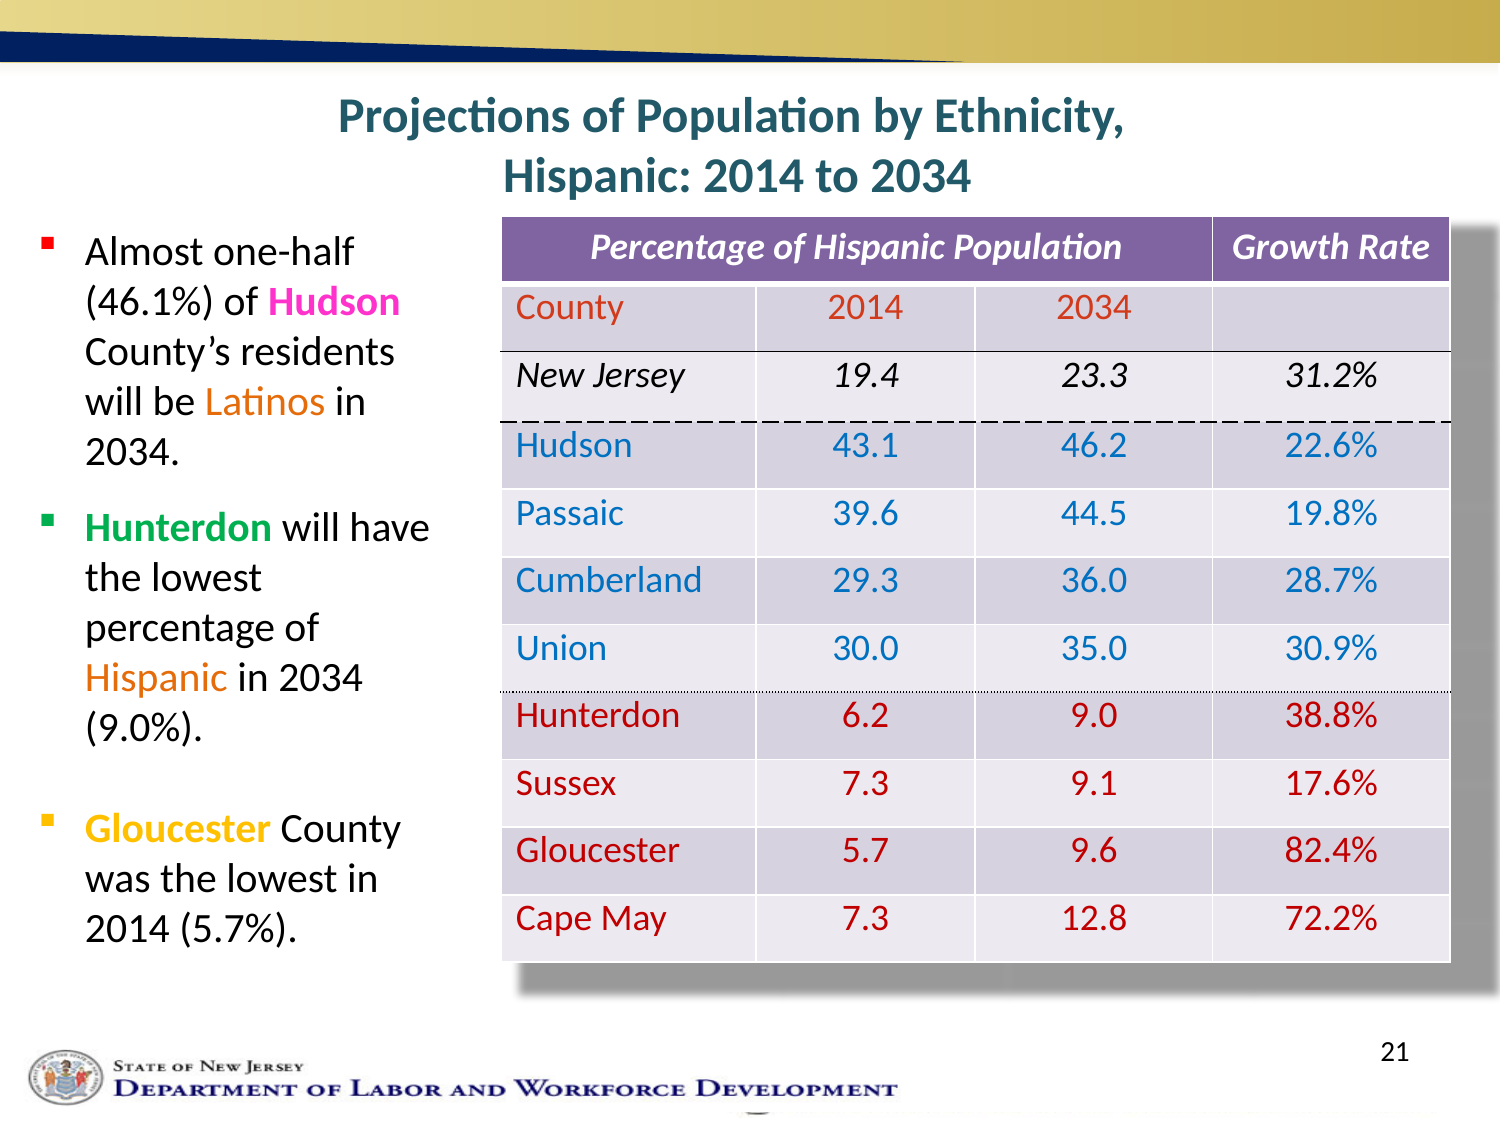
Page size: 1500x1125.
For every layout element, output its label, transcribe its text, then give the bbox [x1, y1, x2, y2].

table_cell 46.2 [976, 422, 1212, 488]
table_cell 30.0 [757, 625, 974, 692]
table_cell 9.1 [976, 760, 1212, 826]
table_cell Cumberland [502, 558, 755, 624]
table_cell Sussex [502, 760, 755, 826]
table_cell 5.7 [757, 828, 974, 894]
table_cell 9.0 [976, 692, 1212, 759]
table_cell New Jersey [502, 352, 755, 422]
table_cell 82.4% [1213, 828, 1449, 894]
table_cell Union [502, 625, 755, 692]
table_cell Hunterdon [502, 692, 755, 759]
table_cell 7.3 [757, 896, 974, 961]
table_cell 2014 [757, 287, 974, 351]
table_cell [1213, 287, 1449, 351]
table_cell 39.6 [757, 490, 974, 556]
table_cell 43.1 [757, 422, 974, 488]
table_header Growth Rate [1213, 217, 1449, 281]
table_cell 29.3 [757, 558, 974, 624]
text_box Projections of Population by Ethnicity, Hispanic: 2014 to 2034 [174, 74, 1300, 210]
table_header Percentage of Hispanic Population [502, 217, 1212, 281]
slide_number 21 [1074, 1024, 1425, 1103]
table_cell 17.6% [1213, 760, 1449, 826]
table_cell 36.0 [976, 558, 1212, 624]
table_cell County [502, 287, 755, 351]
table_cell 9.6 [976, 828, 1212, 894]
text_box Hunterdon will have the lowest percentage of Hispanic in 2034 (9.0%). Gloucester County was the lowest in 2014 (5.7%). [23, 492, 475, 958]
picture [712, 1113, 1438, 1118]
table_cell 19.4 [757, 352, 974, 422]
table_cell 38.8% [1213, 692, 1449, 759]
table_cell 23.3 [976, 352, 1212, 422]
table_cell 22.6% [1213, 422, 1449, 488]
table_cell 44.5 [976, 490, 1212, 556]
table_cell 12.8 [976, 896, 1212, 961]
table_cell 2034 [976, 287, 1212, 351]
table_cell 6.2 [757, 692, 974, 759]
table_cell Cape May [502, 896, 755, 961]
table_cell 30.9% [1213, 625, 1449, 692]
table_cell Passaic [502, 490, 755, 556]
table_cell Gloucester [502, 828, 755, 894]
table_cell 28.7% [1213, 558, 1449, 624]
text_box Almost one-half (46.1%) of Hudson County’s residents will be Latinos in 2034. [23, 216, 475, 482]
table_cell 7.3 [757, 760, 974, 826]
table_cell 31.2% [1213, 352, 1449, 422]
table_cell 72.2% [1213, 896, 1449, 961]
table_cell 19.8% [1213, 490, 1449, 556]
table_cell 35.0 [976, 625, 1212, 692]
table_cell Hudson [502, 422, 755, 488]
